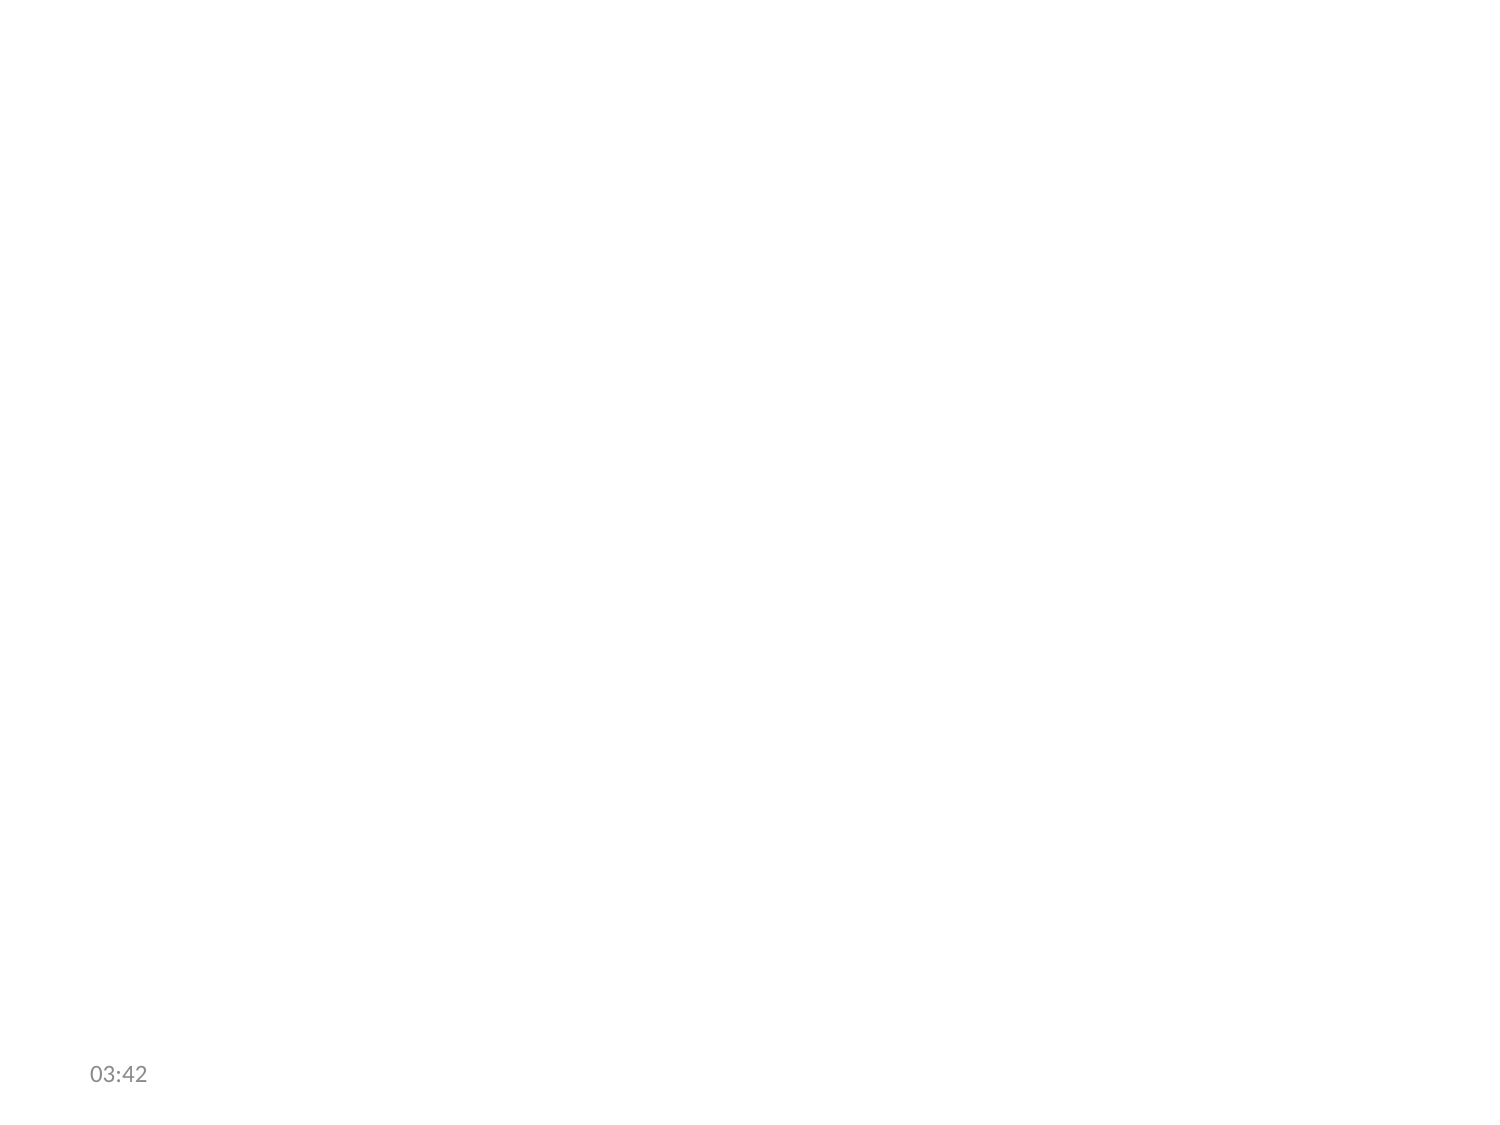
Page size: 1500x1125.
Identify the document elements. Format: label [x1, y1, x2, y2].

slide_number [75, 1042, 425, 1103]
